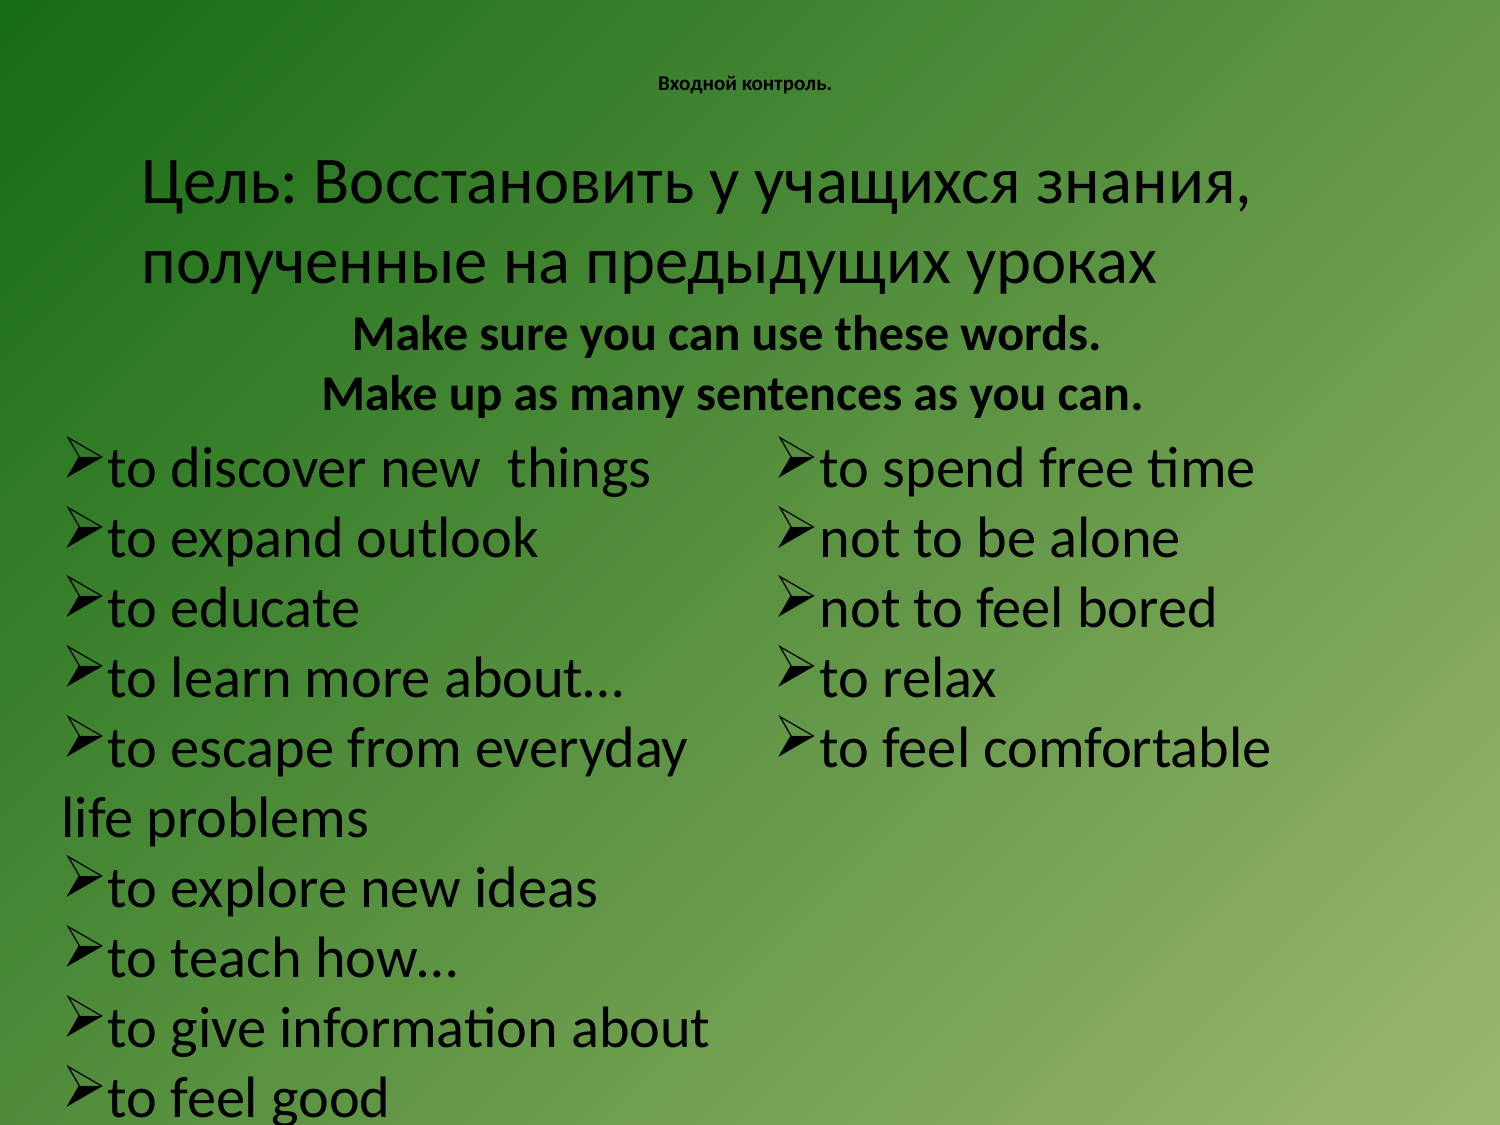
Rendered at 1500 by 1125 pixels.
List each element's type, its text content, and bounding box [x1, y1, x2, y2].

title Входной контроль. [70, 35, 1421, 155]
list Цель: Восстановить у учащихся знания, полученные на предыдущих уроках [70, 128, 1454, 347]
text_box Make sure you can use these words. Make up as many sentences as you can. [46, 292, 1418, 421]
text_box to discover new things to expand outlook to educate to learn more about… to escape from everyday life problems to explore new ideas to teach how… to give information about to feel good to make fun to spend free time not to be alone not to feel bored to relax to feel comfortable [46, 421, 1500, 1125]
